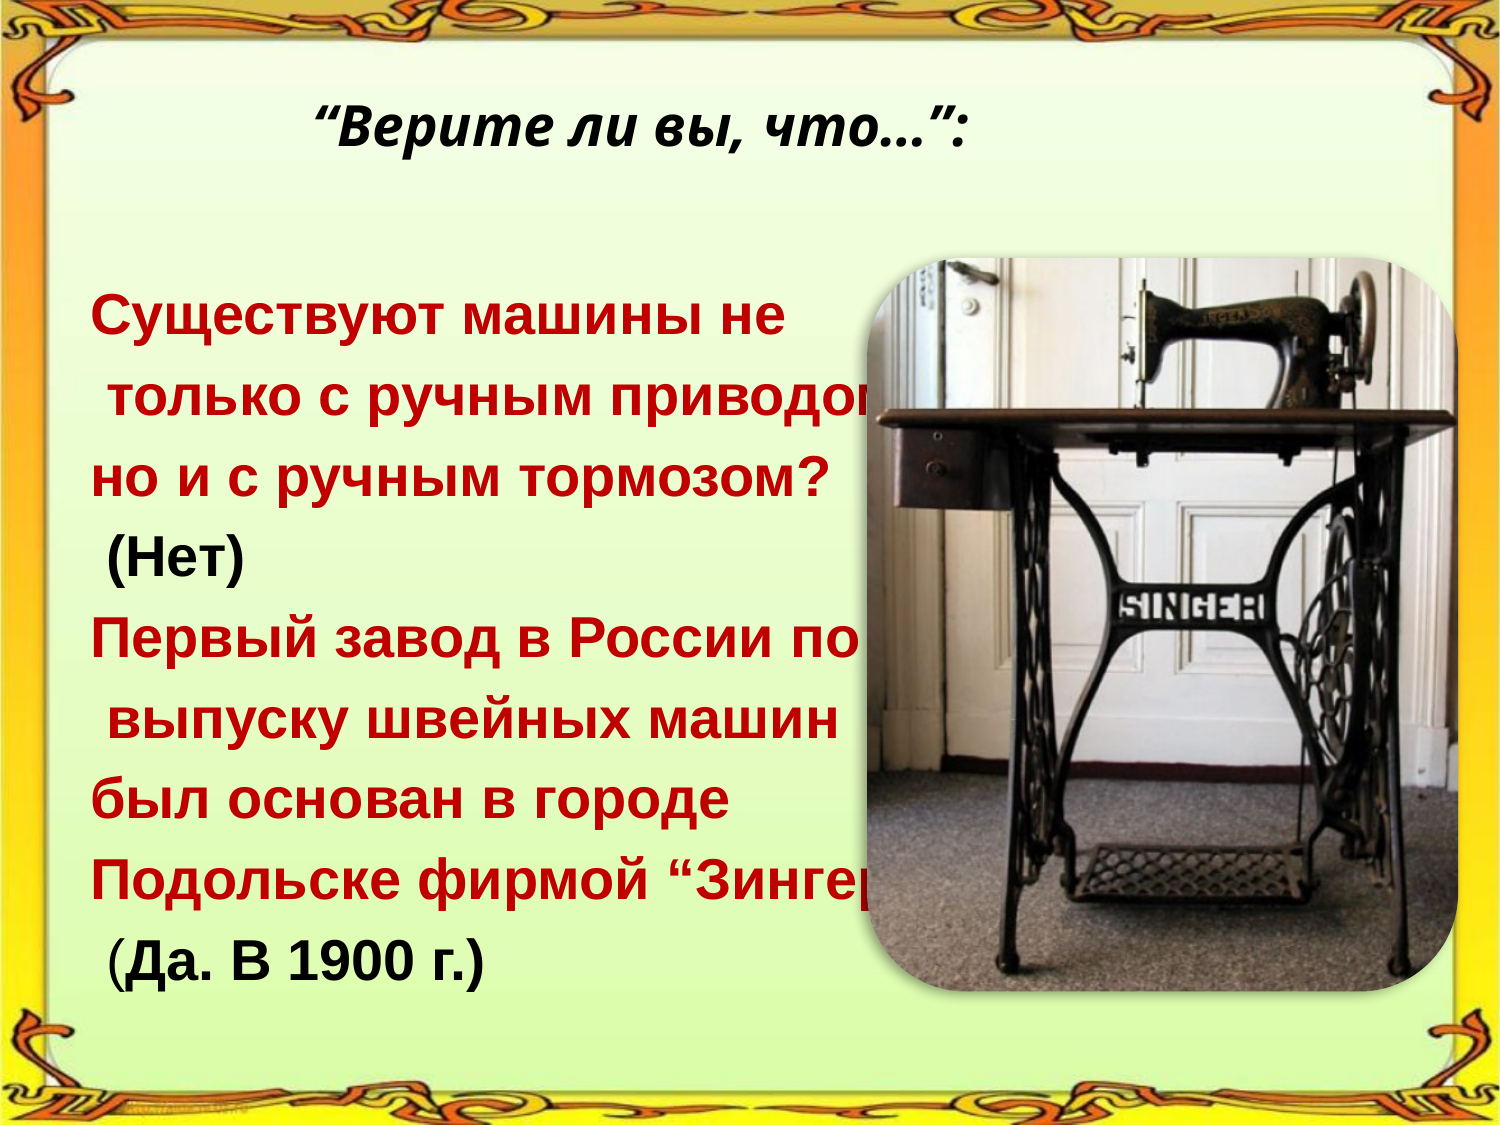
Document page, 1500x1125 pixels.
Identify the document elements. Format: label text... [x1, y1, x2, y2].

title “Верите ли вы, что…”: [75, 82, 1207, 235]
picture [0, 0, 1500, 1125]
list Существуют машины не только с ручным приводом, но и с ручным тормозом? (Нет) Первый завод в России по выпуску швейных машин был основан в городе Подольске фирмой “Зингер”? (Да. В 1900 г.) [75, 269, 1425, 1005]
